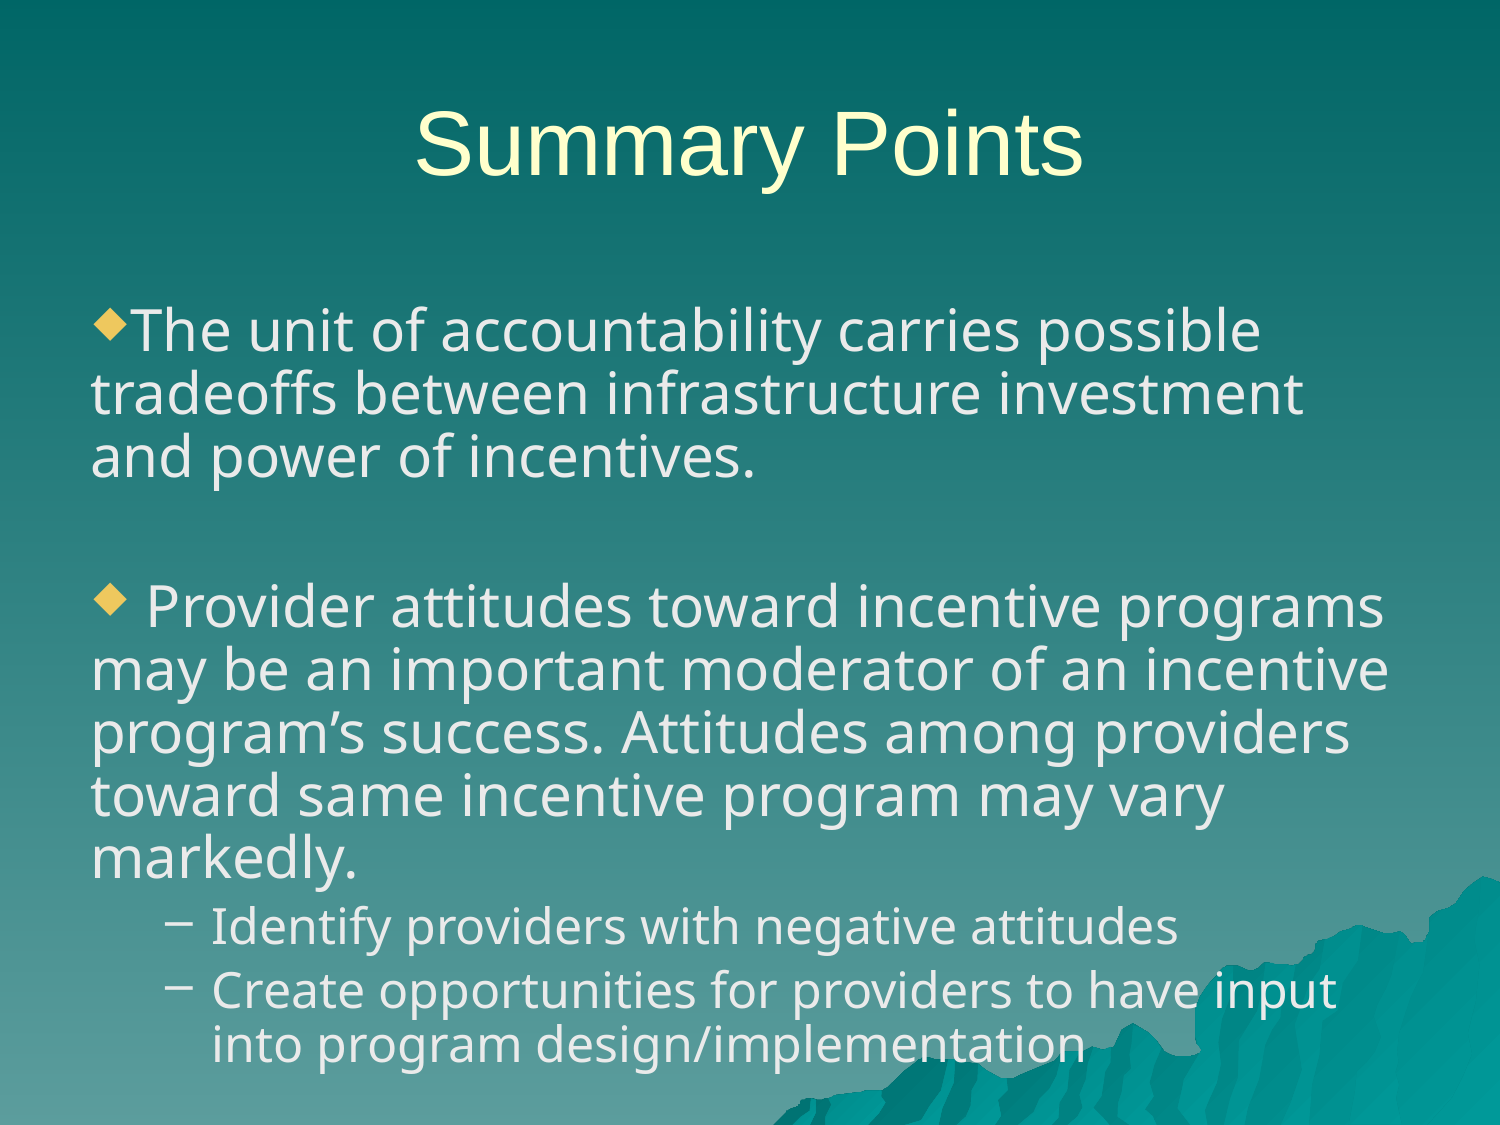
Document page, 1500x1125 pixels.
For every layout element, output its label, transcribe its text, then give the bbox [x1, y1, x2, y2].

list The unit of accountability carries possible tradeoffs between infrastructure investment and power of incentives. Provider attitudes toward incentive programs may be an important moderator of an incentive program’s success. Attitudes among providers toward same incentive program may vary markedly. Identify providers with negative attitudes Create opportunities for providers to have input into program design/implementation [74, 212, 1426, 1006]
title Summary Points [74, 45, 1426, 212]
